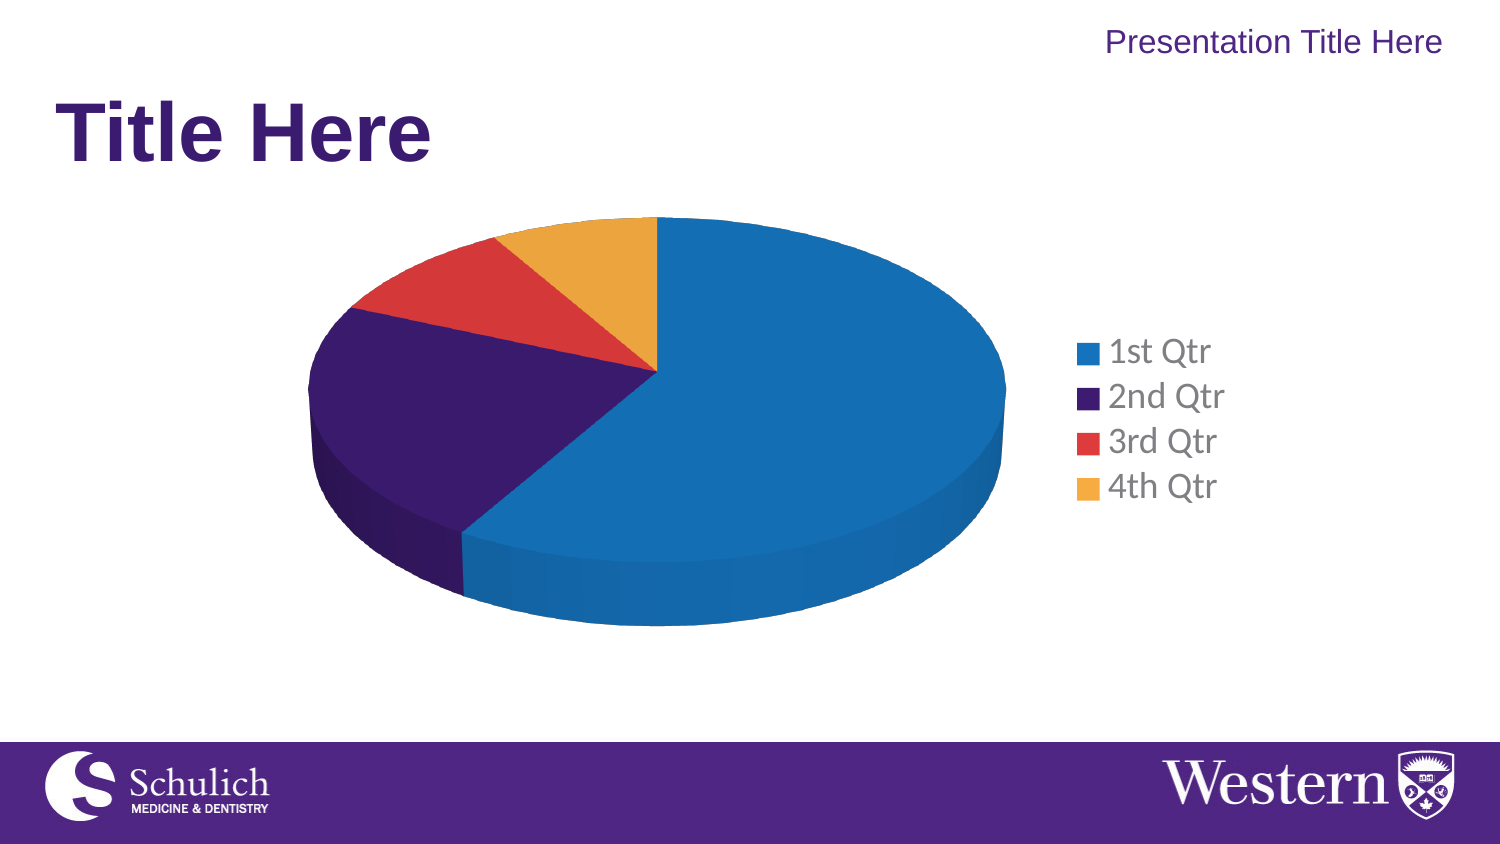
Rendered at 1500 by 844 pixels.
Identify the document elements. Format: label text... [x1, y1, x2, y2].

text_box Presentation Title Here [935, 12, 1459, 68]
chart [249, 171, 1251, 673]
text_box Title Here [40, 70, 1354, 406]
picture [0, 0, 1500, 844]
